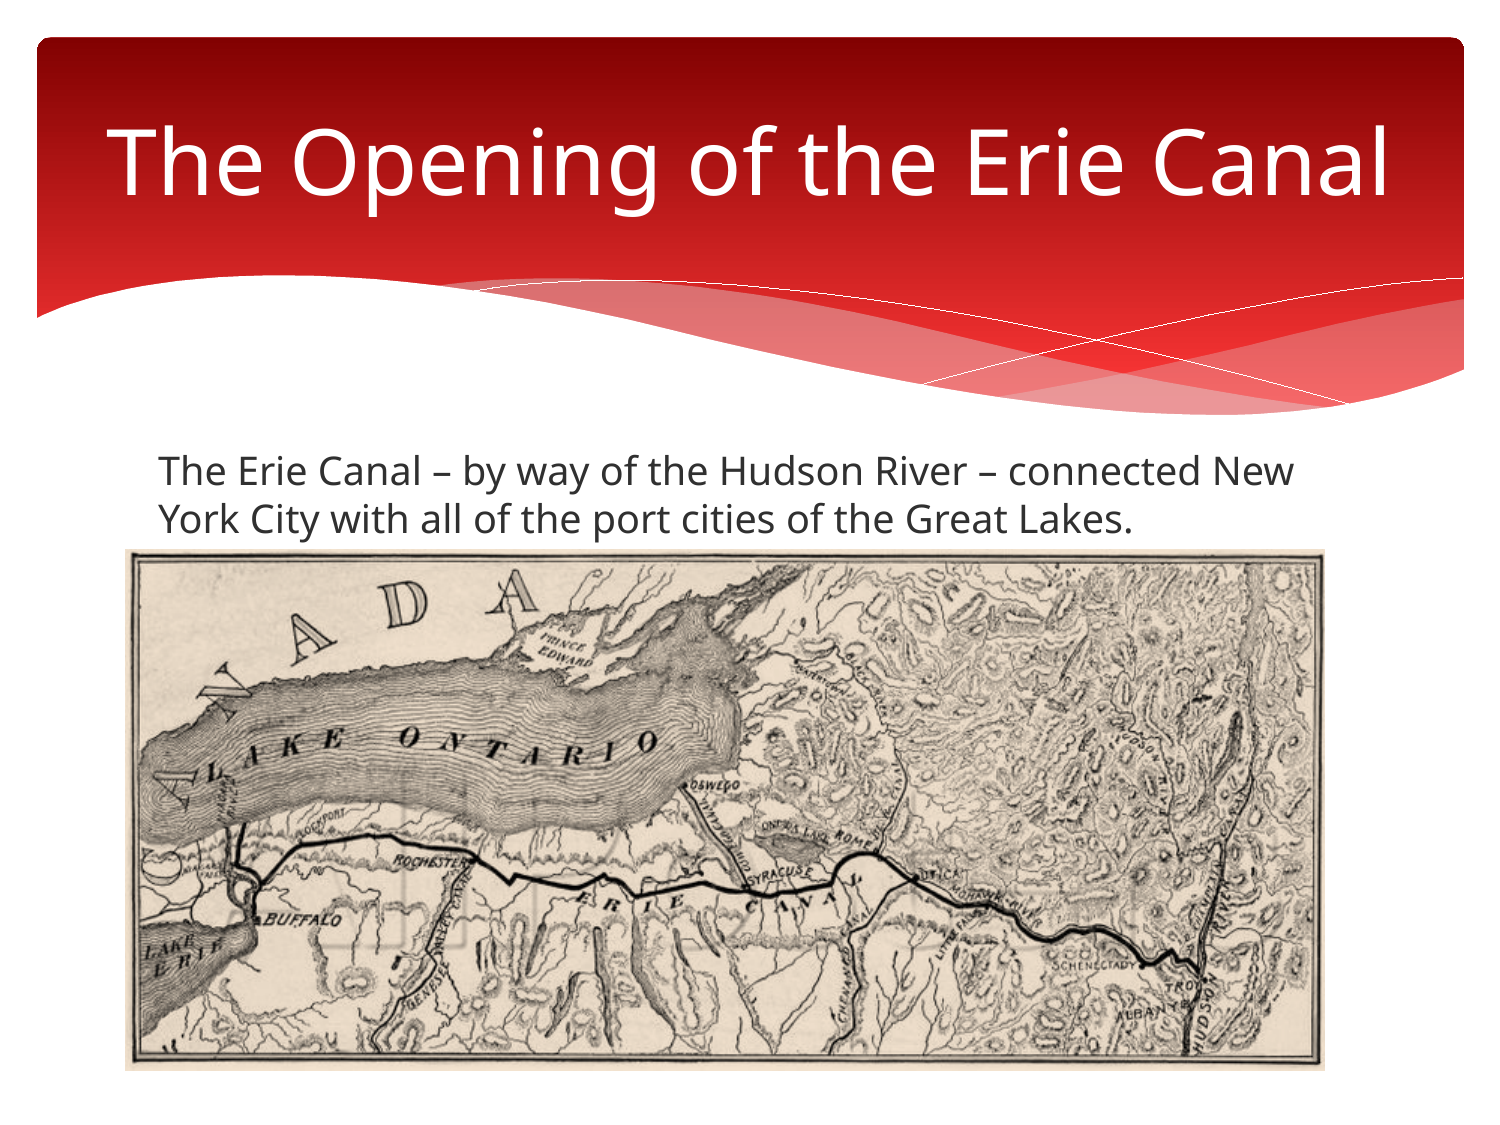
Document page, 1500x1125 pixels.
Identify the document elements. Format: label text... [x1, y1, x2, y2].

picture [124, 549, 1326, 1071]
title The Opening of the Erie Canal [75, 55, 1425, 261]
list The Erie Canal – by way of the Hudson River – connected New York City with all of the port cities of the Great Lakes. [143, 438, 1359, 550]
